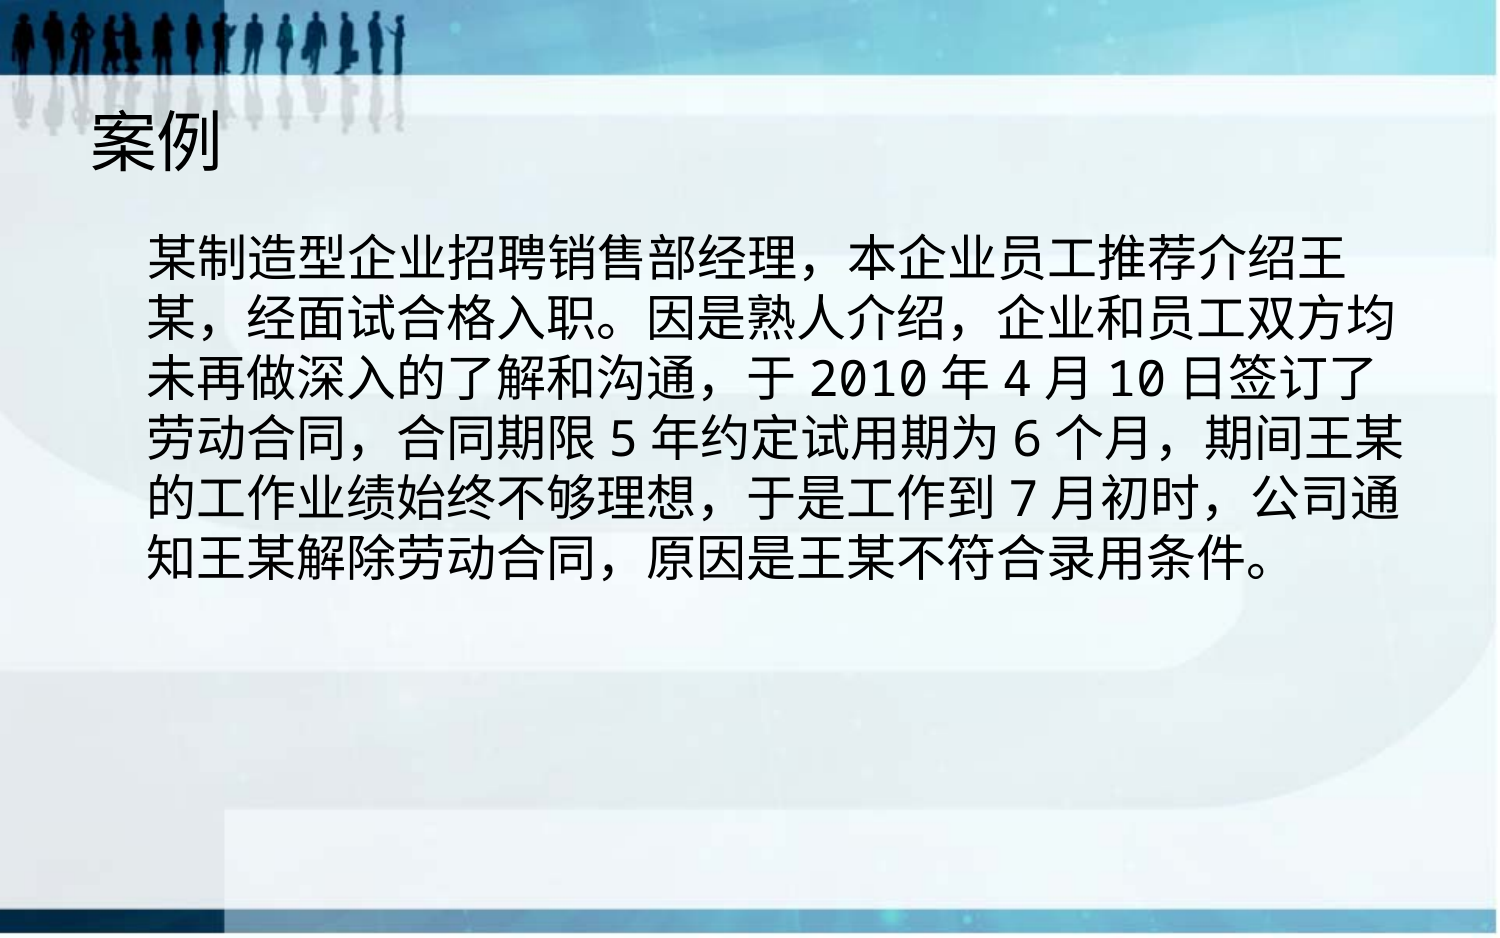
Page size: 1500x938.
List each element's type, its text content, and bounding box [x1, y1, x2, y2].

picture [0, 0, 1500, 938]
list 某制造型企业招聘销售部经理，本企业员工推荐介绍王某，经面试合格入职。因是熟人介绍，企业和员工双方均未再做深入的了解和沟通，于2010年4月10日签订了劳动合同，合同期限5年约定试用期为6个月，期间王某的工作业绩始终不够理想，于是工作到7月初时，公司通知王某解除劳动合同，原因是王某不符合录用条件。 [74, 218, 1426, 838]
title 案例 [74, 70, 1426, 210]
